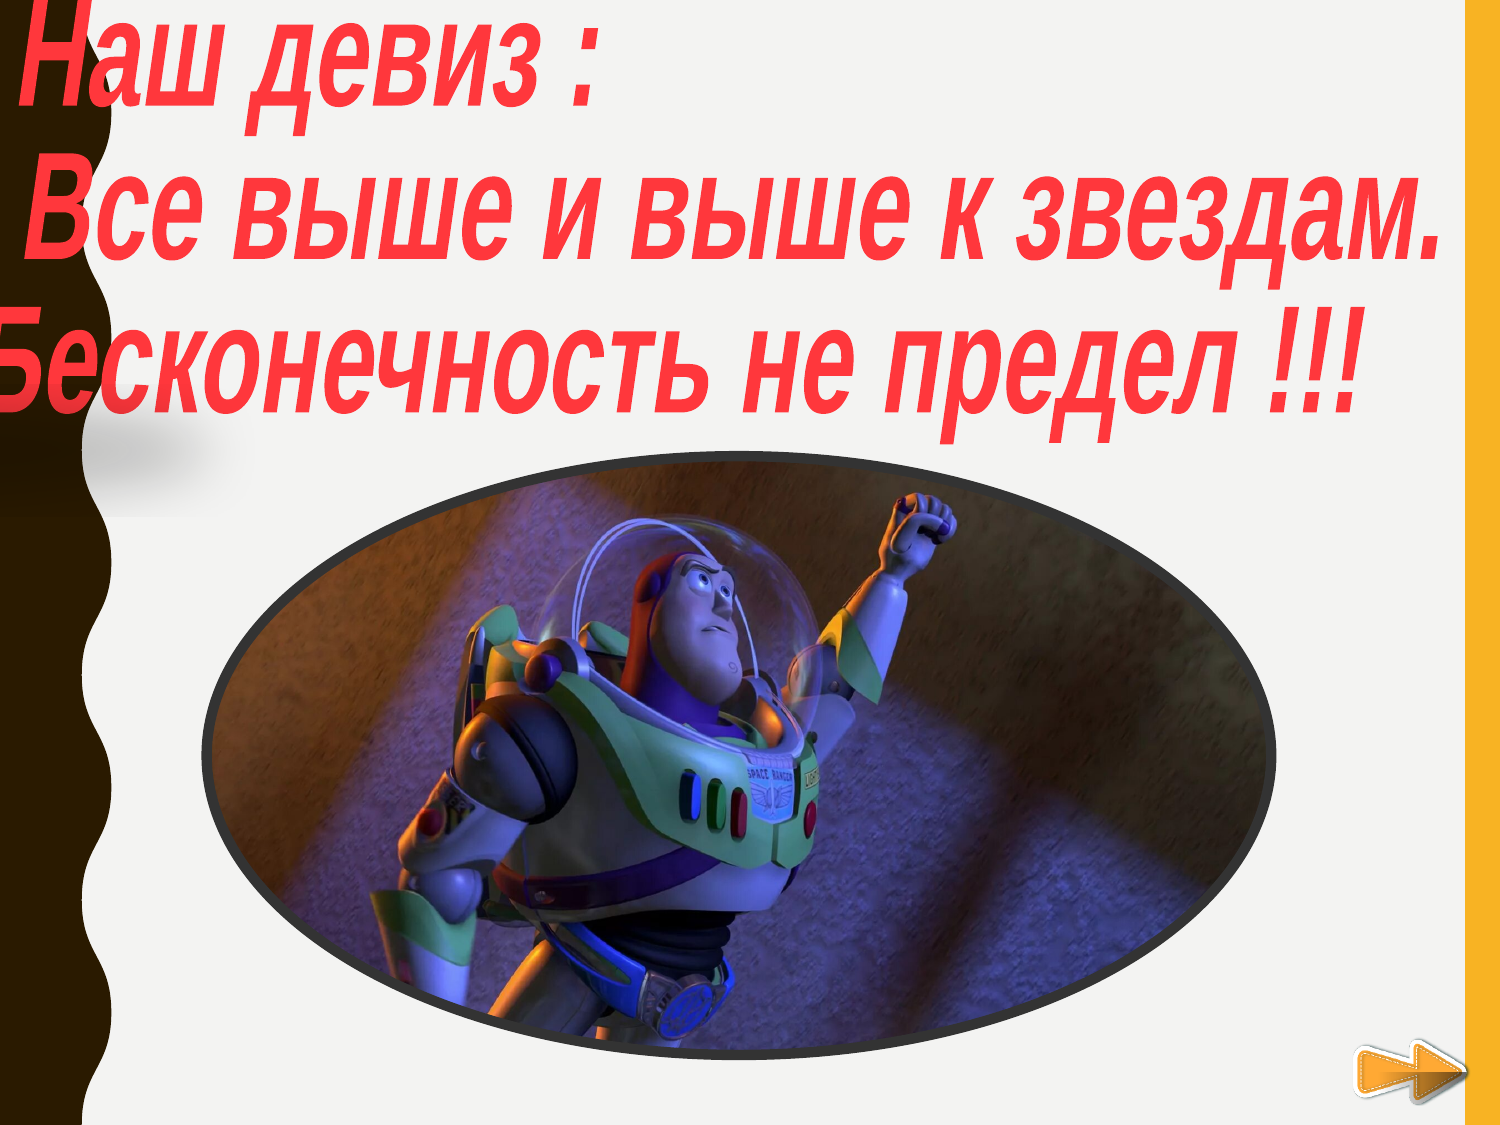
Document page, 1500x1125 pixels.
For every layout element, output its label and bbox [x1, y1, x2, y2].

picture [206, 456, 1272, 1055]
picture [1352, 1036, 1472, 1106]
